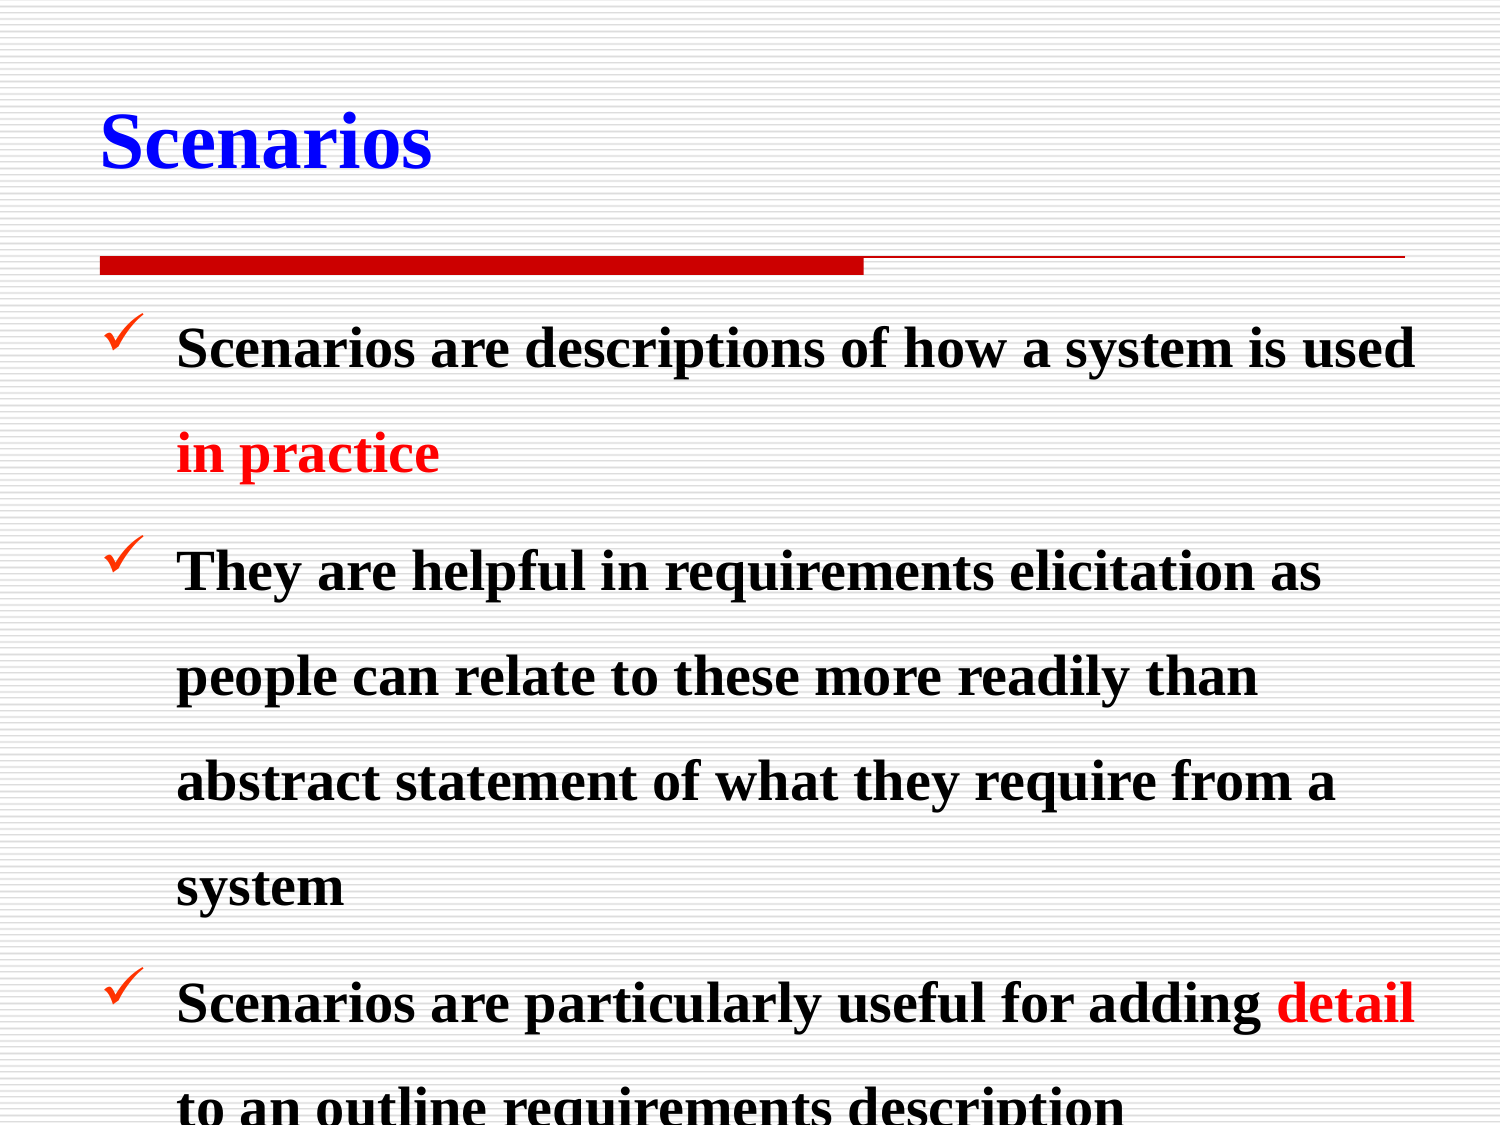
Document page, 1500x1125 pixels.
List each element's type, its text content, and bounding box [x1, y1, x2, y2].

text_box Scenarios [84, 75, 1467, 193]
picture [0, 0, 1500, 1125]
text_box Scenarios are descriptions of how a system is used in practice They are helpful in requirements elicitation as people can relate to these more readily than abstract statement of what they require from a system Scenarios are particularly useful for adding detail to an outline requirements description [84, 267, 1481, 1103]
